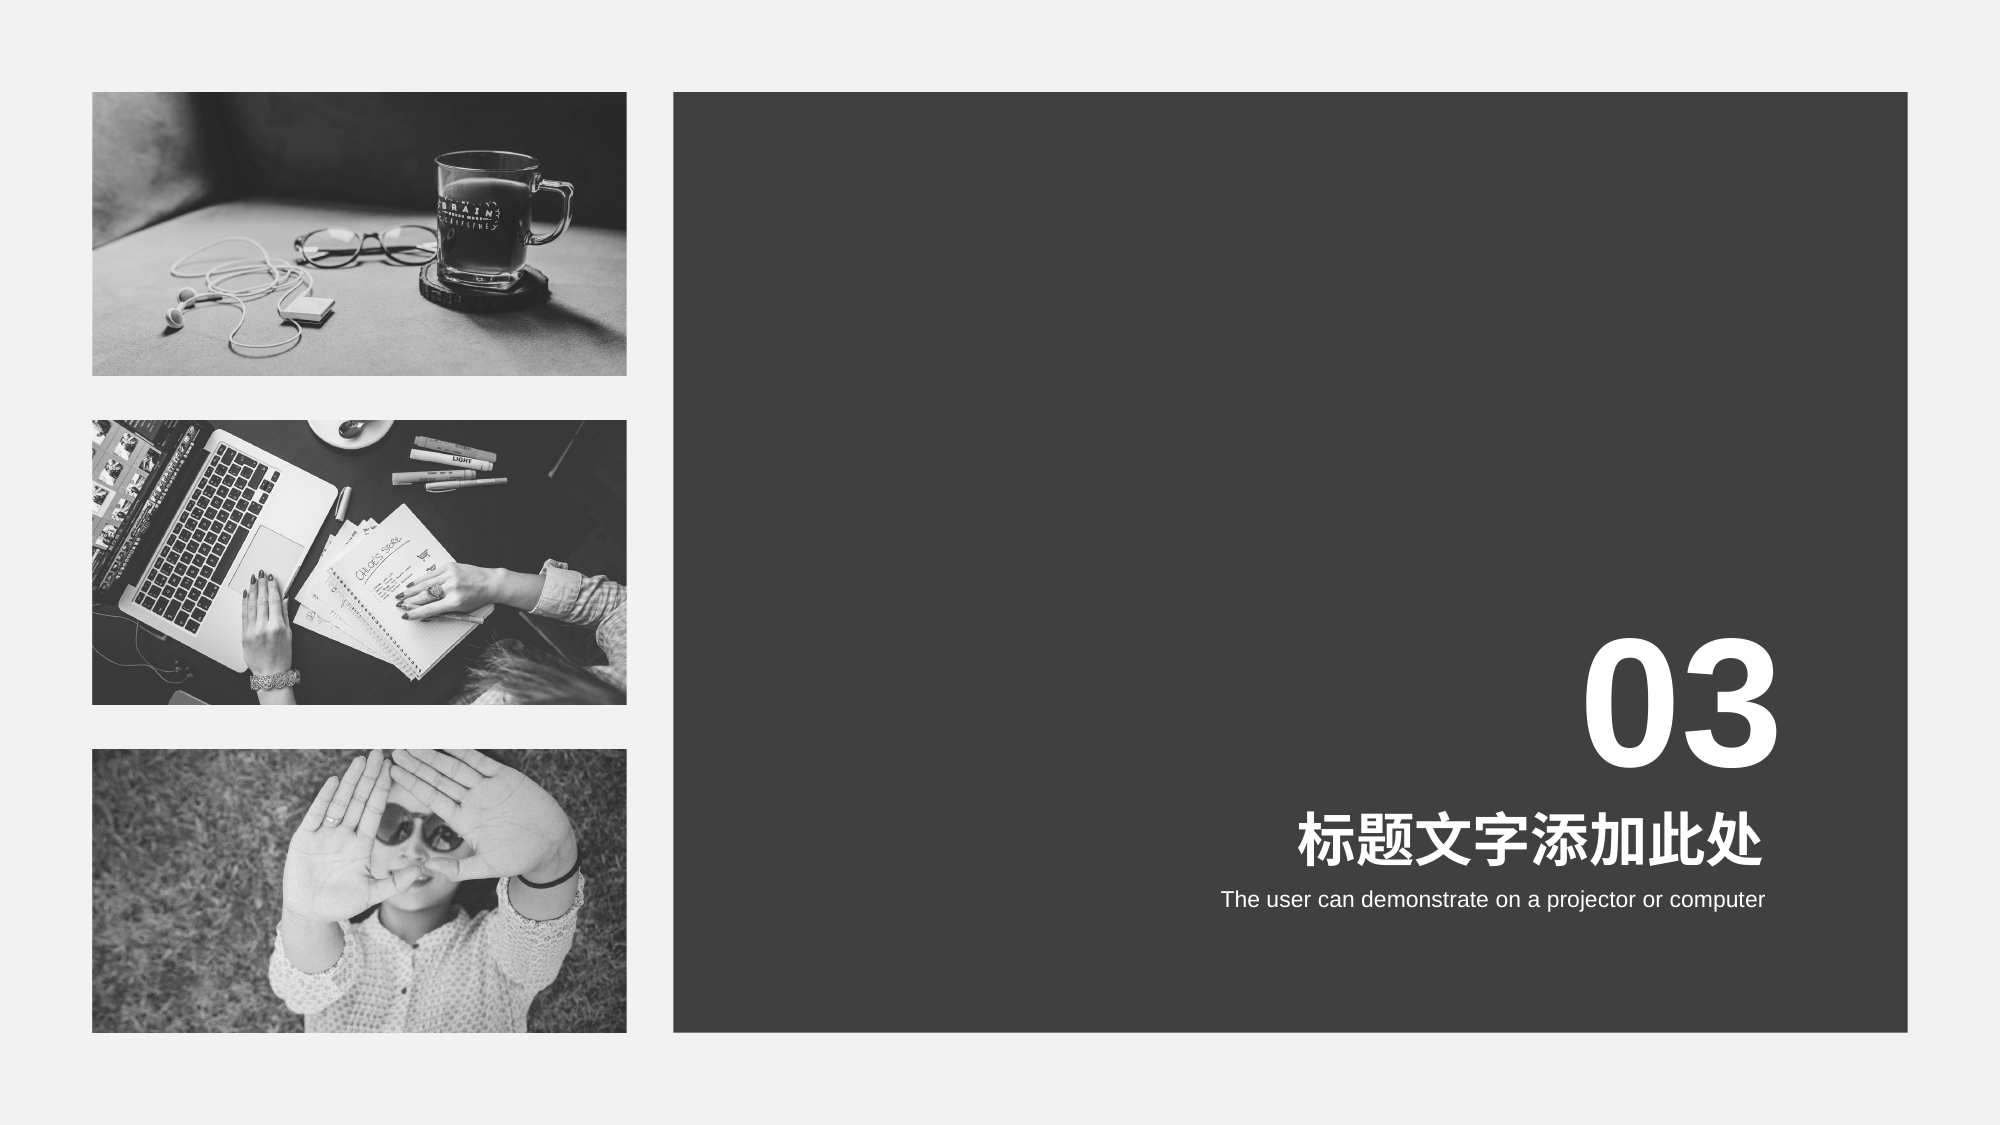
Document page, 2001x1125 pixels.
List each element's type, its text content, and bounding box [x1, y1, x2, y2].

picture [92, 749, 627, 1033]
text_box [672, 91, 1909, 1034]
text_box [1204, 795, 1782, 920]
picture [92, 420, 627, 705]
text_box 03 [1564, 575, 1799, 811]
picture [92, 92, 627, 376]
